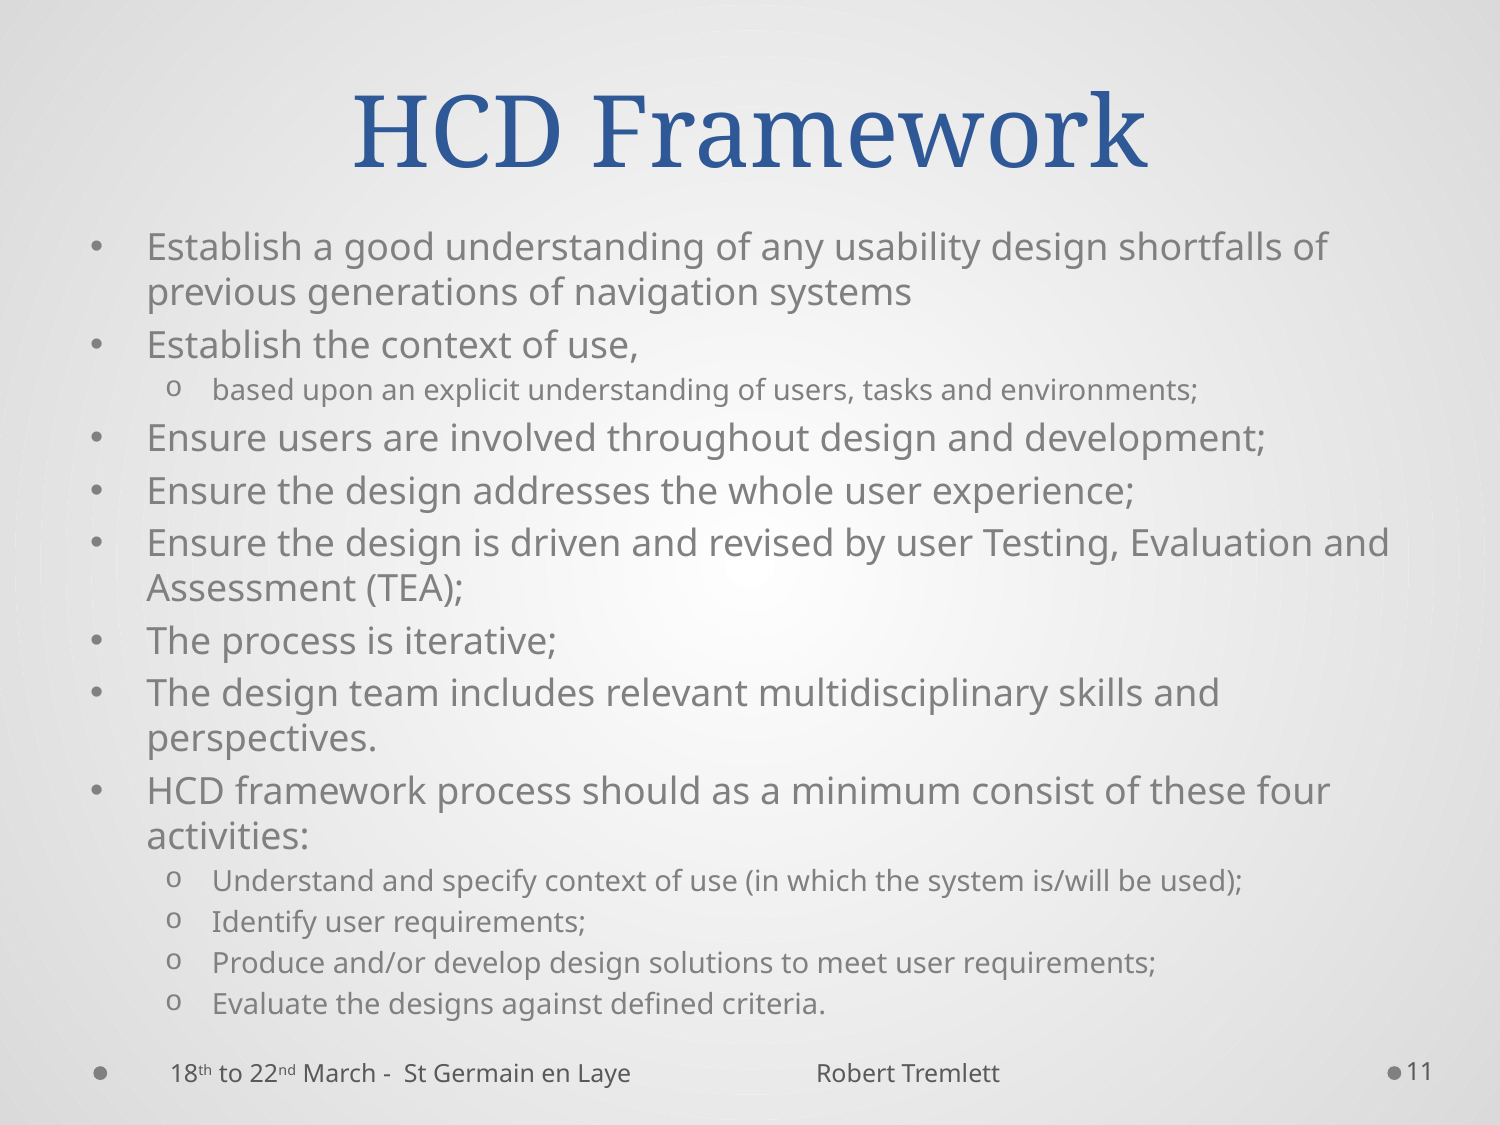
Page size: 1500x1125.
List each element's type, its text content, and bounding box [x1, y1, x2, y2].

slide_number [75, 1042, 640, 1103]
slide_number 11 [1401, 1042, 1494, 1103]
footer Robert Tremlett [808, 1042, 1220, 1103]
title HCD Framework [75, 45, 1425, 195]
list Establish a good understanding of any usability design shortfalls of previous generations of navigation systems Establish the context of use, based upon an explicit understanding of users, tasks and environments; Ensure users are involved throughout design and development; Ensure the design addresses the whole user experience; Ensure the design is driven and revised by user Testing, Evaluation and Assessment (TEA); The process is iterative; The design team includes relevant multidisciplinary skills and perspectives. HCD framework process should as a minimum consist of these four activities: Understand and specify context of use (in which the system is/will be used); Identify user requirements; Produce and/or develop design solutions to meet user requirements; Evaluate the designs against defined criteria. [75, 215, 1425, 959]
